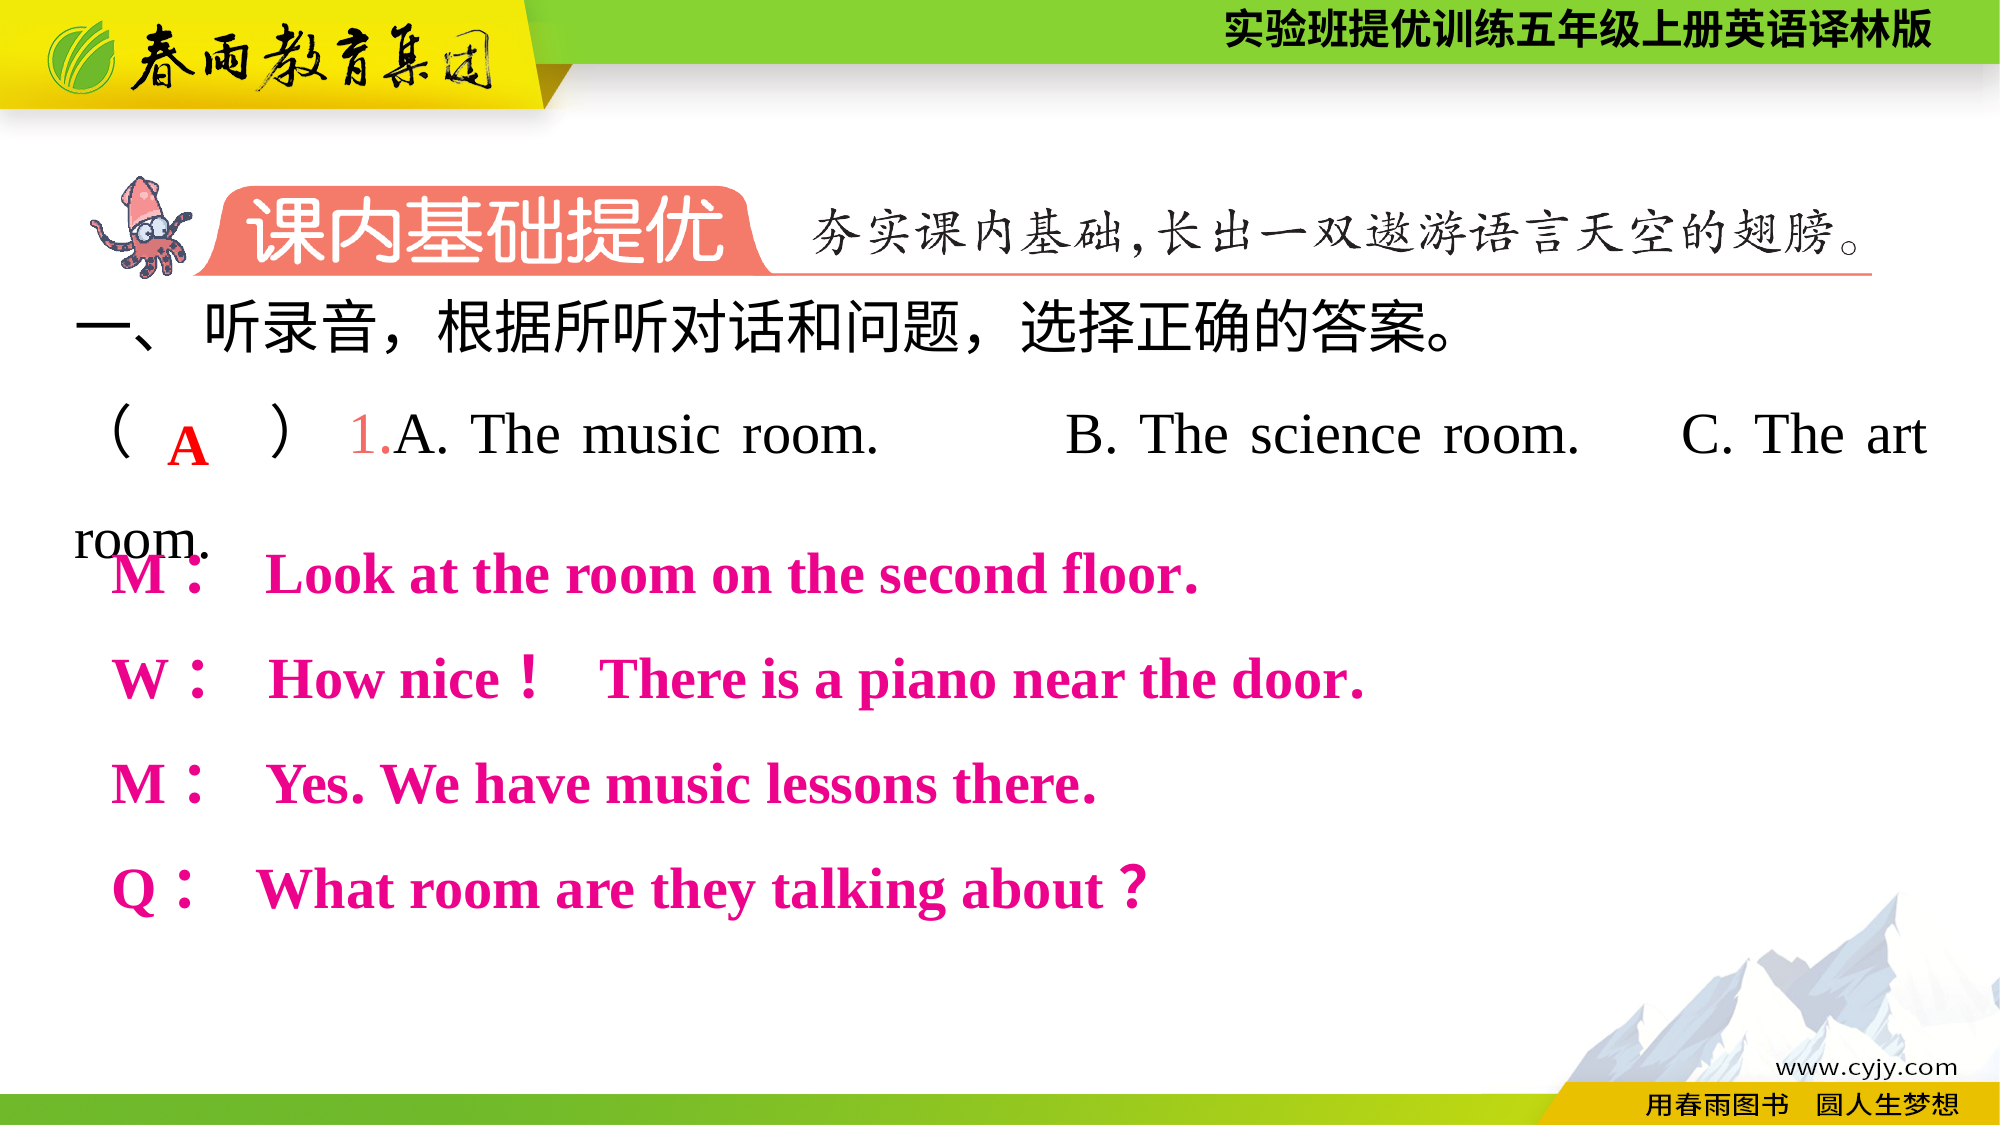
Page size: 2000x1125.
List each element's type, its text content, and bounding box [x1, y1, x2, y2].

picture [0, 0, 2000, 1125]
text_box M： Look at the room on the second floor. W： How nice！ There is a piano near the door. M： Yes. We have music lessons there. Q： What room are they talking about？ [96, 492, 1969, 928]
text_box A [153, 399, 225, 485]
list 一、 听录音，根据所听对话和问题，选择正确的答案。 （ ）1.A. The music room. B. The science room. C. The art room. [59, 42, 1944, 513]
